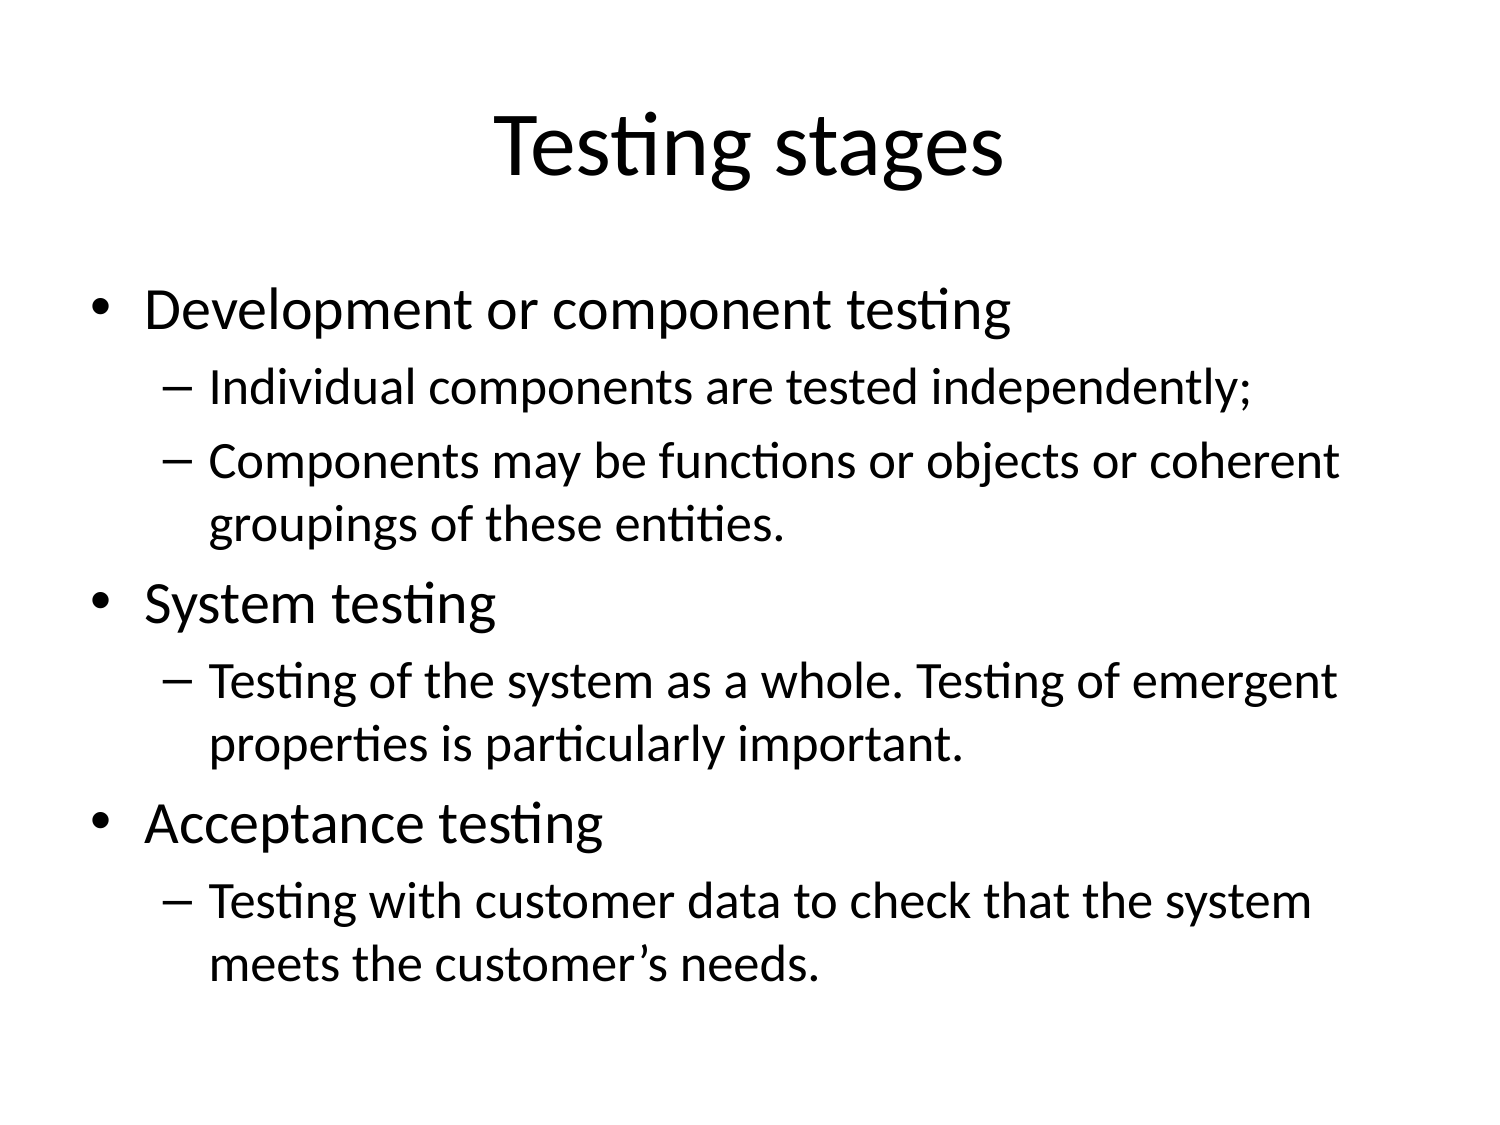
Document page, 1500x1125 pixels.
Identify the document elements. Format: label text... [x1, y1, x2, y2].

list Development or component testing Individual components are tested independently; Components may be functions or objects or coherent groupings of these entities. System testing Testing of the system as a whole. Testing of emergent properties is particularly important. Acceptance testing Testing with customer data to check that the system meets the customer’s needs. [75, 262, 1425, 1005]
title Testing stages [75, 45, 1425, 233]
